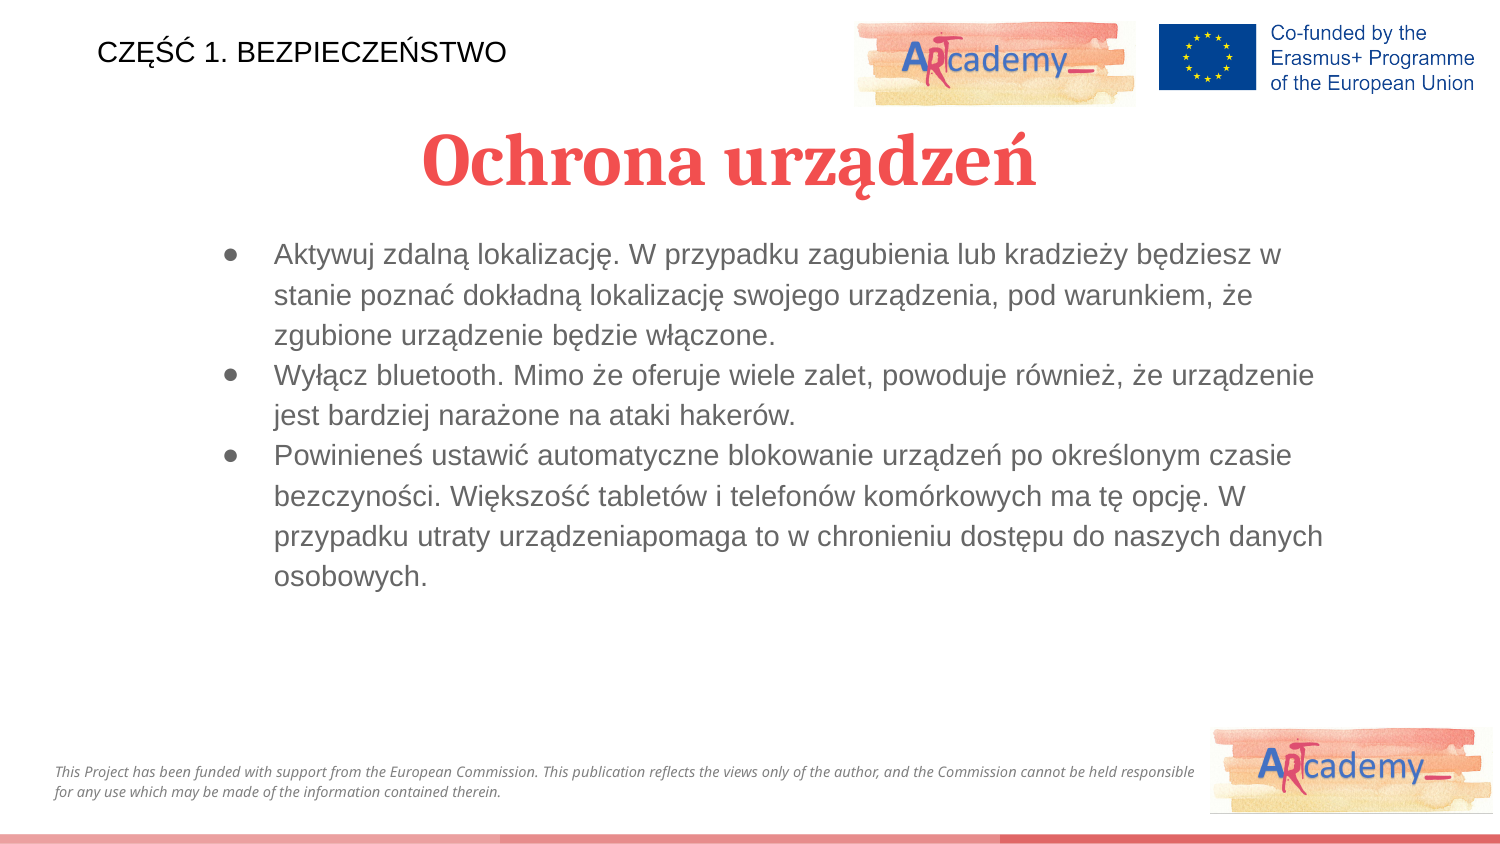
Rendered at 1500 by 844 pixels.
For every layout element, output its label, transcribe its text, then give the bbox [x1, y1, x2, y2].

title Ochrona urządzeń [145, 8, 1317, 216]
list Aktywuj zdalną lokalizację. W przypadku zagubienia lub kradzieży będziesz w stanie poznać dokładną lokalizację swojego urządzenia, pod warunkiem, że zgubione urządzenie będzie włączone. Wyłącz bluetooth. Mimo że oferuje wiele zalet, powoduje również, że urządzenie jest bardziej narażone na ataki hakerów. Powinieneś ustawić automatyczne blokowanie urządzeń po określonym czasie bezczyności. Większość tabletów i telefonów komórkowych ma tę opcję. W przypadku utraty urządzeniapomaga to w chronieniu dostępu do naszych danych osobowych. [183, 215, 1371, 615]
picture [1158, 24, 1474, 94]
picture [1210, 709, 1493, 844]
picture [854, 2, 1137, 138]
text_box CZĘŚĆ 1. BEZPIECZEŃSTWO [82, 26, 530, 76]
text_box This Project has been funded with support from the European Commission. This publication reflects the views only of the author, and the Commission cannot be held responsible for any use which may be made of the information contained therein. [39, 754, 1205, 799]
